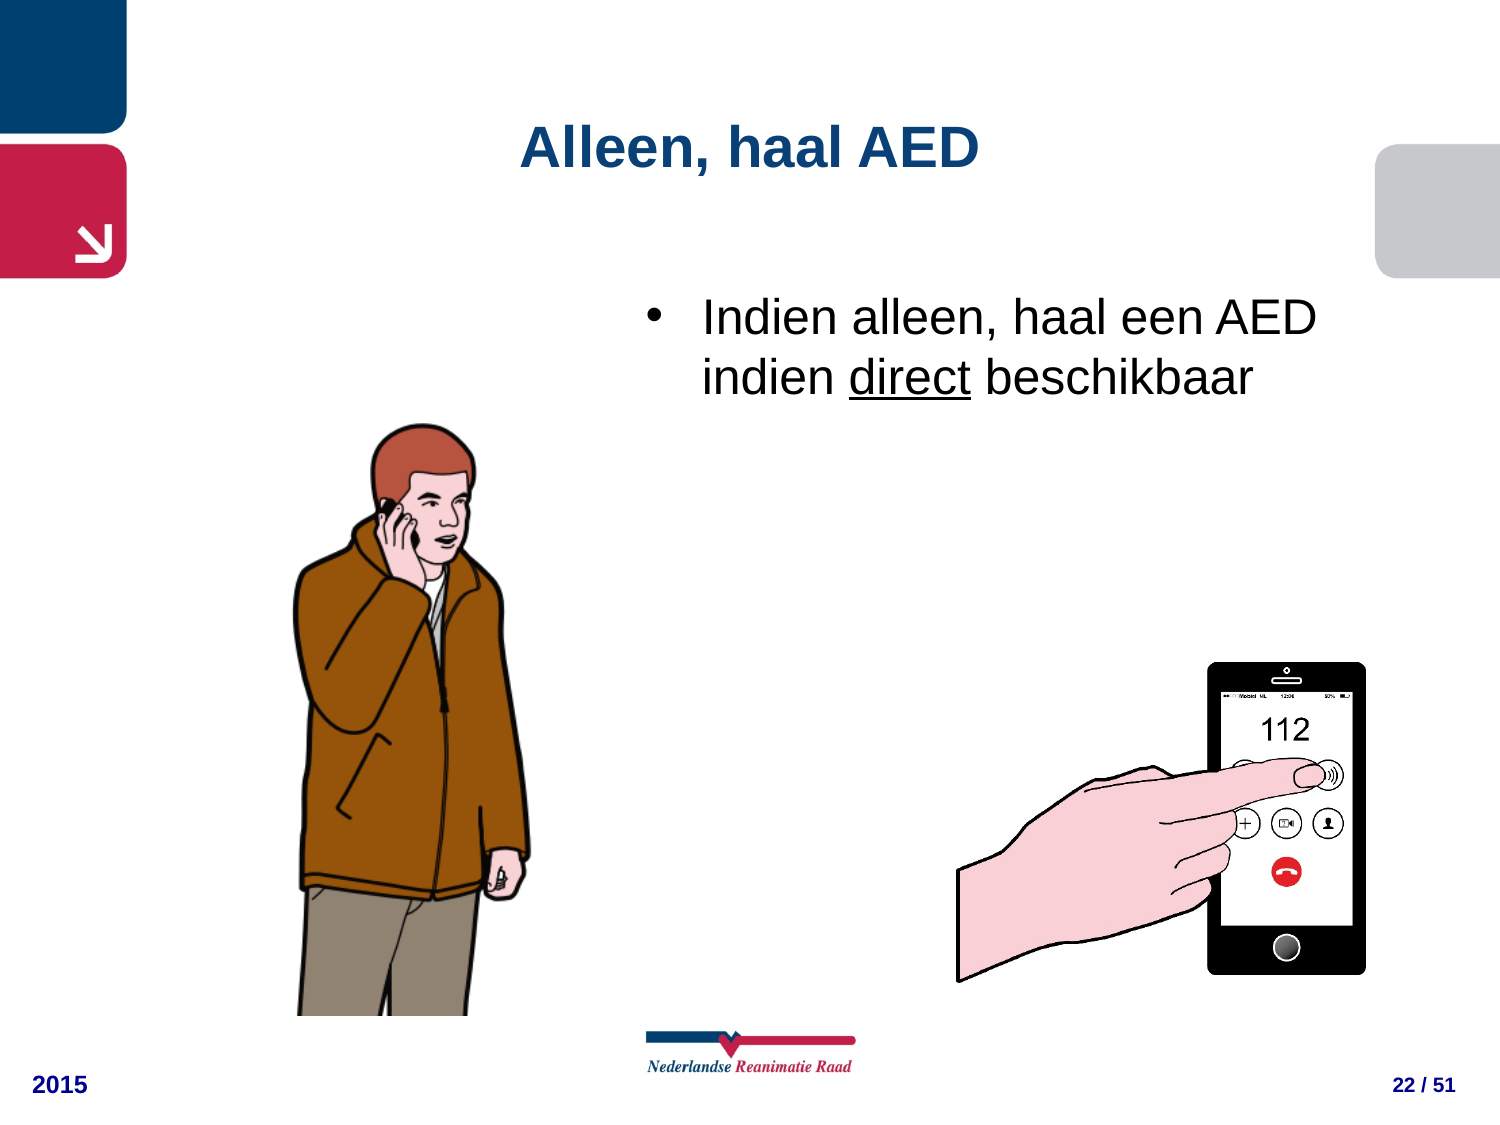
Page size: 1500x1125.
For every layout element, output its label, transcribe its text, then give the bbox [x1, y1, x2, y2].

text_box Alleen, haal AED [33, 101, 1468, 177]
picture [0, 0, 1500, 1125]
text_box Indien alleen, haal een AED indien direct beschikbaar [630, 277, 1395, 412]
